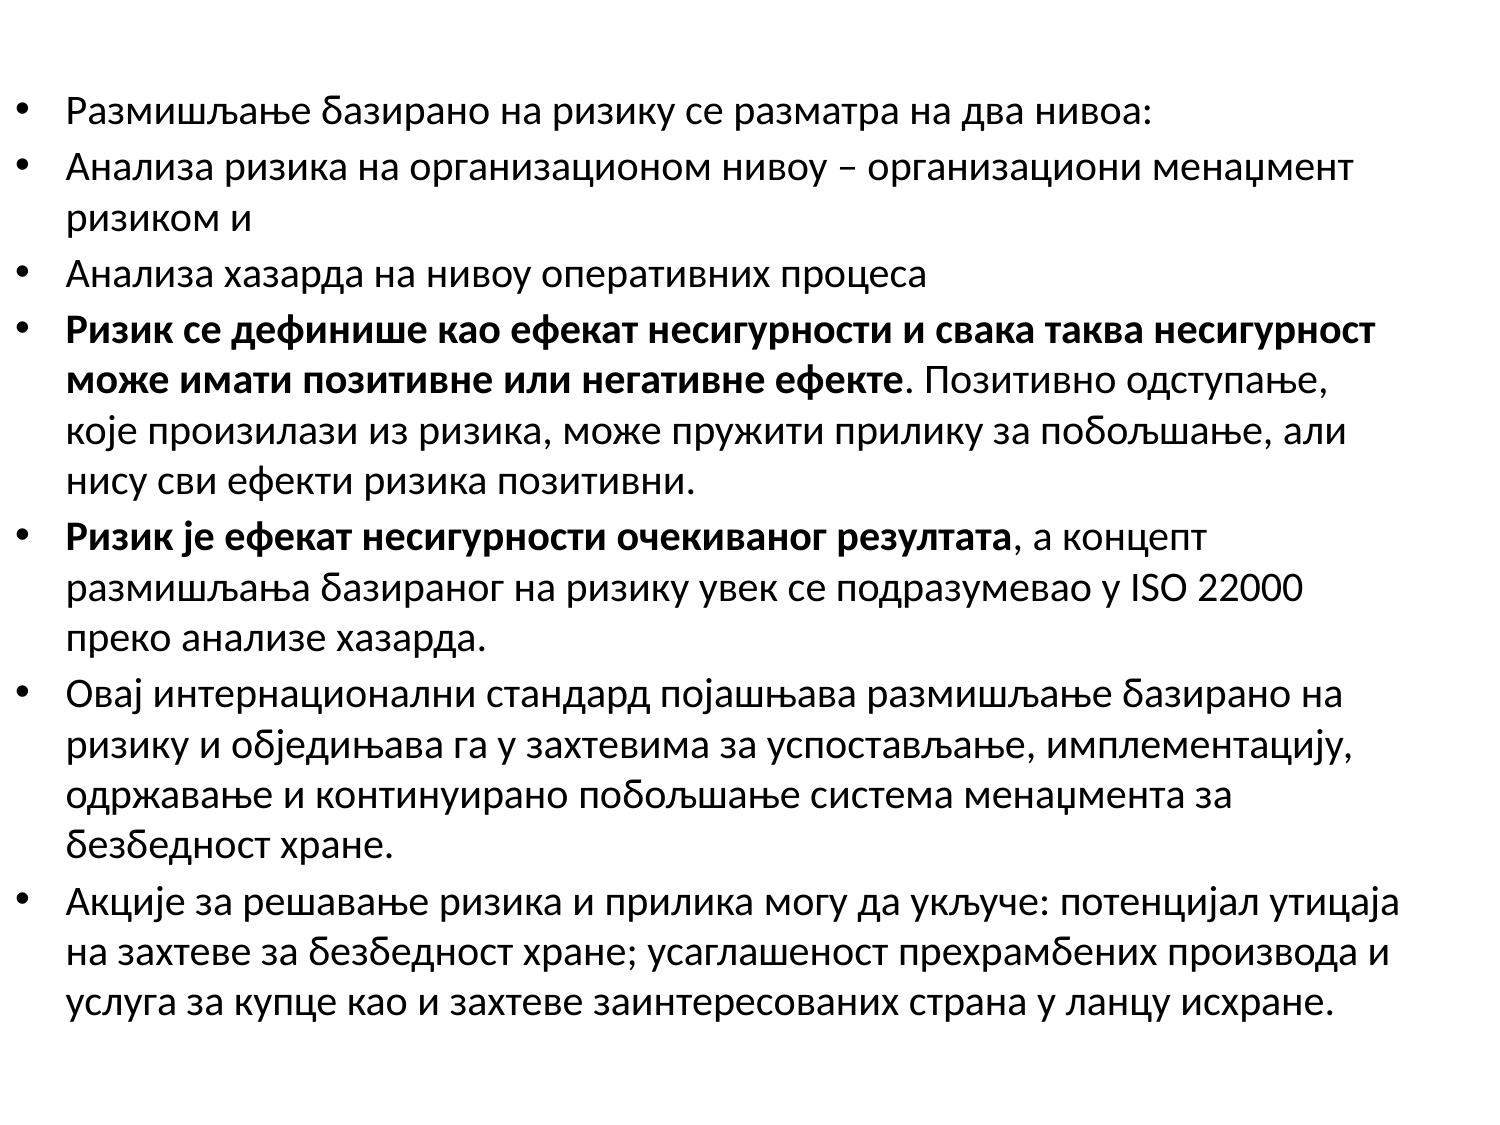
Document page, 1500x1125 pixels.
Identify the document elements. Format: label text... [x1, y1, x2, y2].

list Размишљање базирано на ризику се разматра на два нивоа: Анализа ризика на организационом нивоу – организациони менаџмент ризиком и Анализа хазарда на нивоу оперативних процеса Ризик се дефинише као ефекат несигурности и свака таква несигурност може имати позитивне или негативне ефекте. Позитивно одступање, које произилази из ризика, може пружити прилику за побољшање, али нису сви ефекти ризика позитивни. Ризик је ефекат несигурности очекиваног резултата, а концепт размишљања базираног на ризику увек се подразумевао у ISO 22000 преко анализе хазарда. Овај интернационални стандард појашњава размишљање базирано на ризику и обједињава га у захтевима за успостављање, имплементацију, одржавање и континуирано побољшање система менаџмента за безбедност хране. Акције за решавање ризика и прилика могу да укључе: потенцијал утицаја на захтеве за безбедност хране; усаглашеност прехрамбених производа и услуга за купце као и захтеве заинтересованих страна у ланцу исхране. [0, 75, 1425, 1088]
